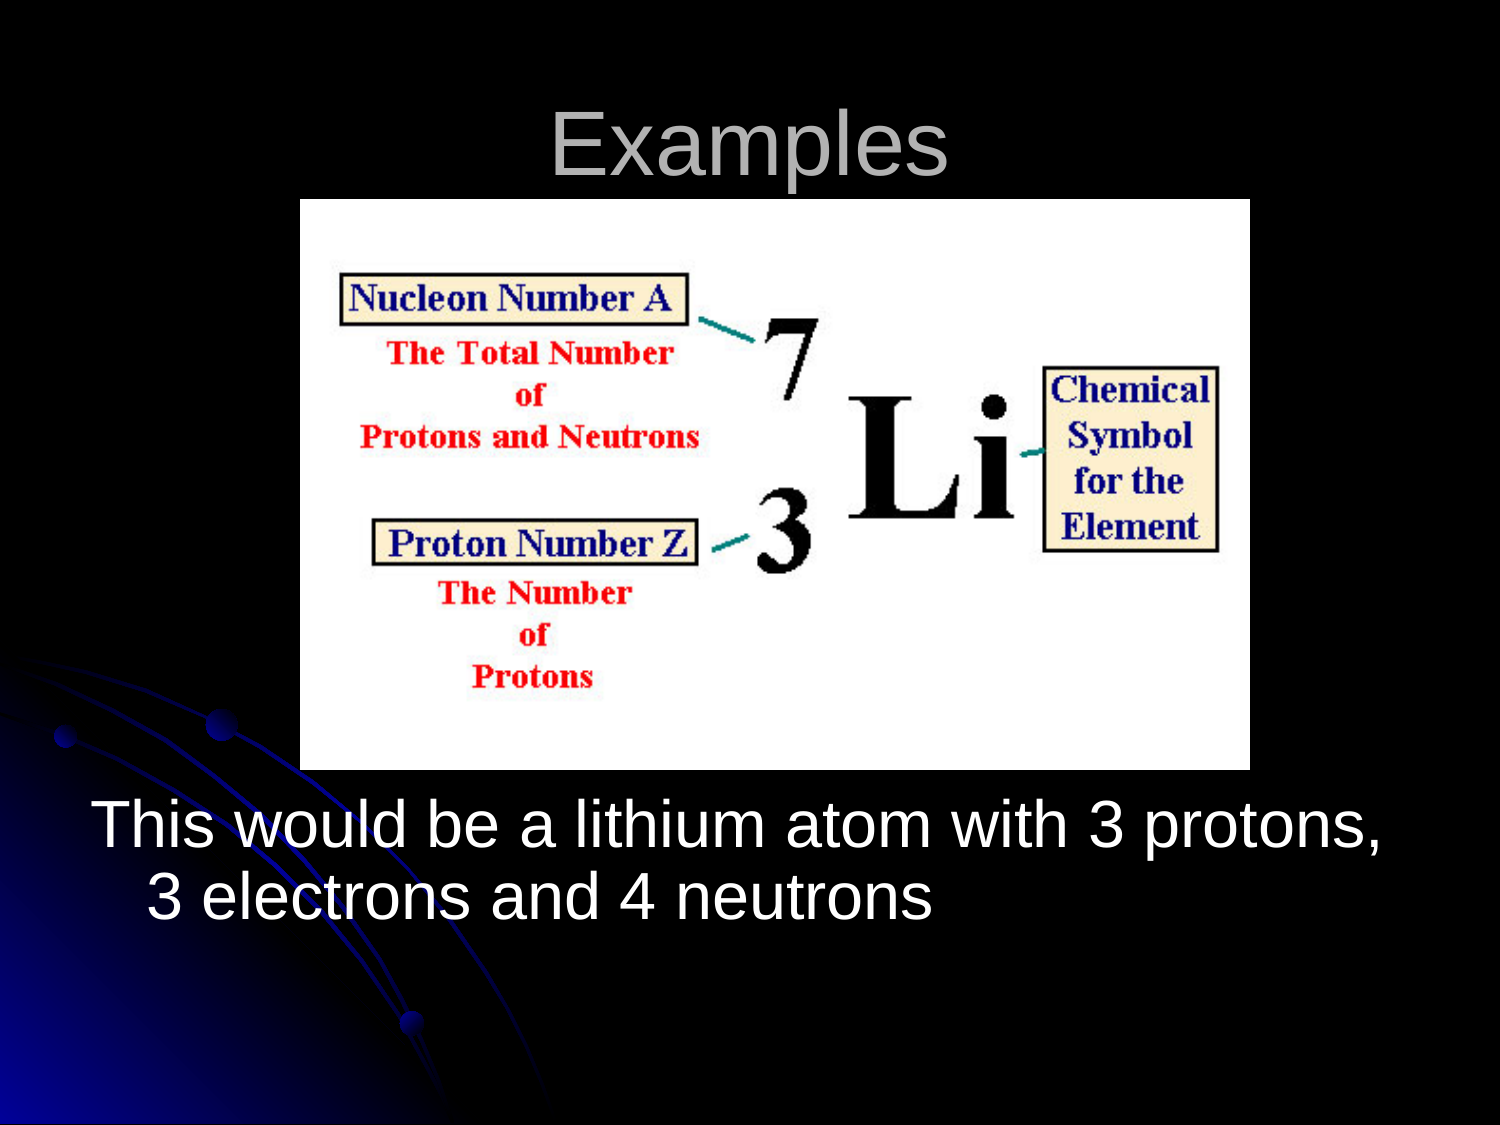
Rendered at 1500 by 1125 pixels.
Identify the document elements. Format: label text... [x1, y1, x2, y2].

title Examples [74, 45, 1426, 233]
list This would be a lithium atom with 3 protons, 3 electrons and 4 neutrons [74, 262, 1426, 1006]
picture [299, 199, 1251, 770]
